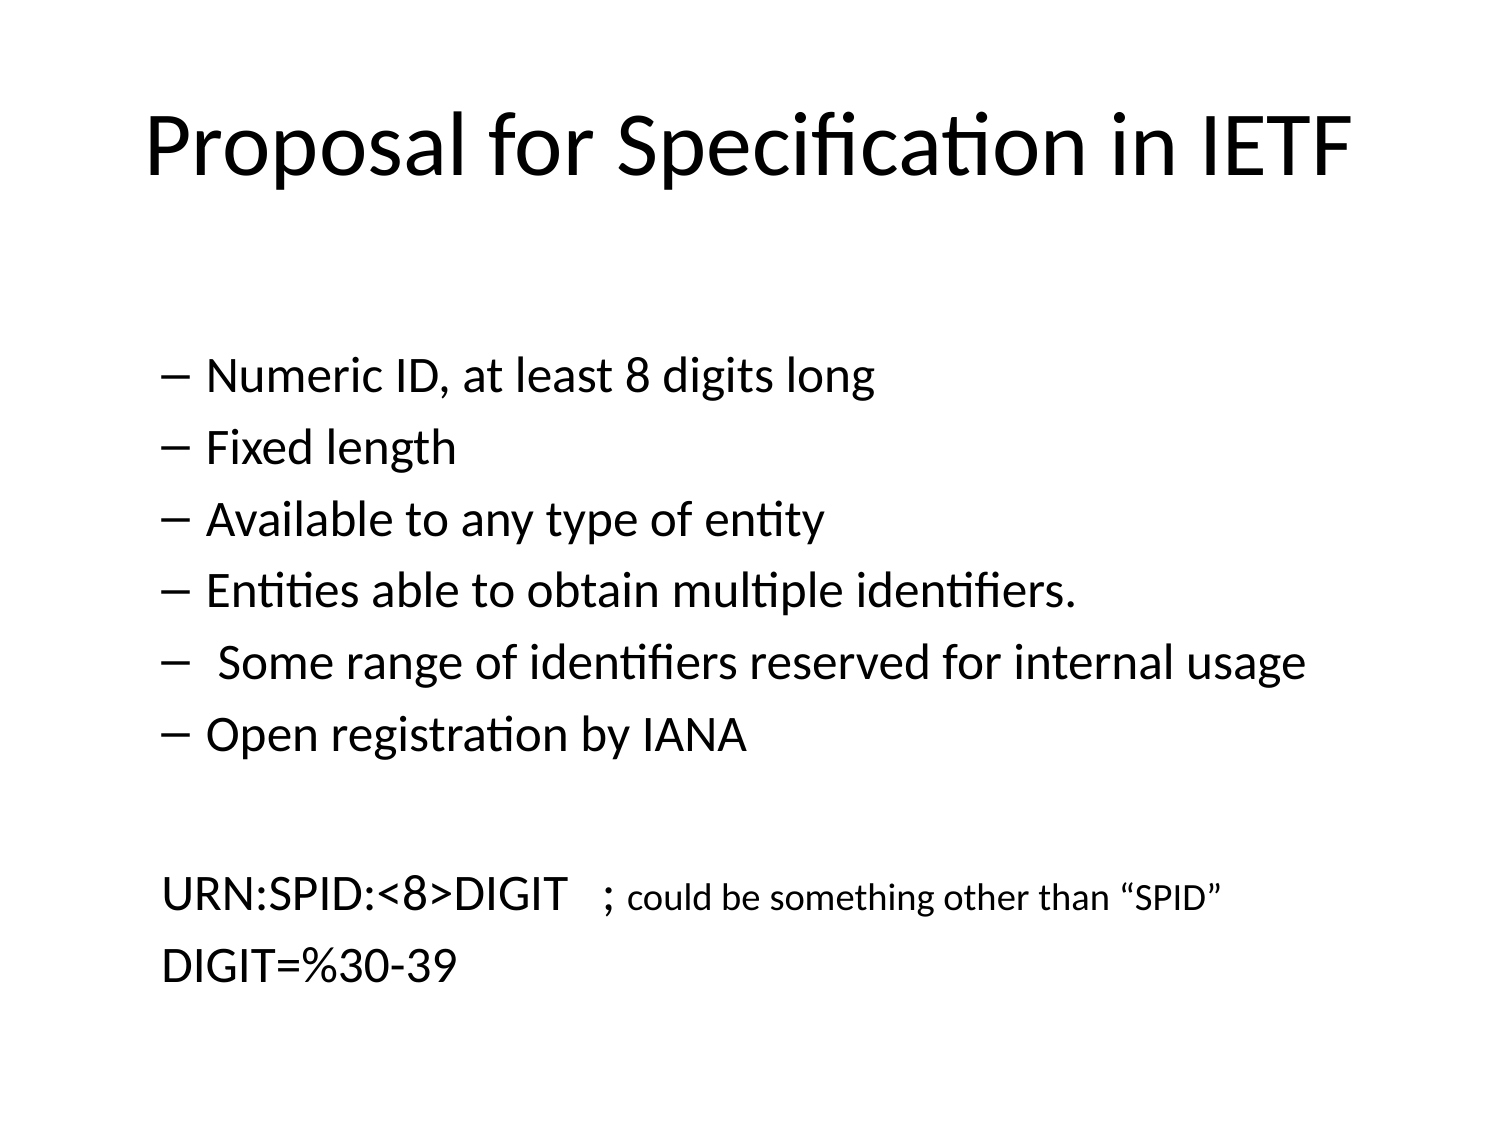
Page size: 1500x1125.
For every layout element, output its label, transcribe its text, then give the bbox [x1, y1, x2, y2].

list Numeric ID, at least 8 digits long Fixed length Available to any type of entity Entities able to obtain multiple identifiers. Some range of identifiers reserved for internal usage Open registration by IANA URN:SPID:<8>DIGIT ; could be something other than “SPID” DIGIT=%30-39 [75, 262, 1425, 1005]
title Proposal for Specification in IETF [75, 45, 1425, 233]
